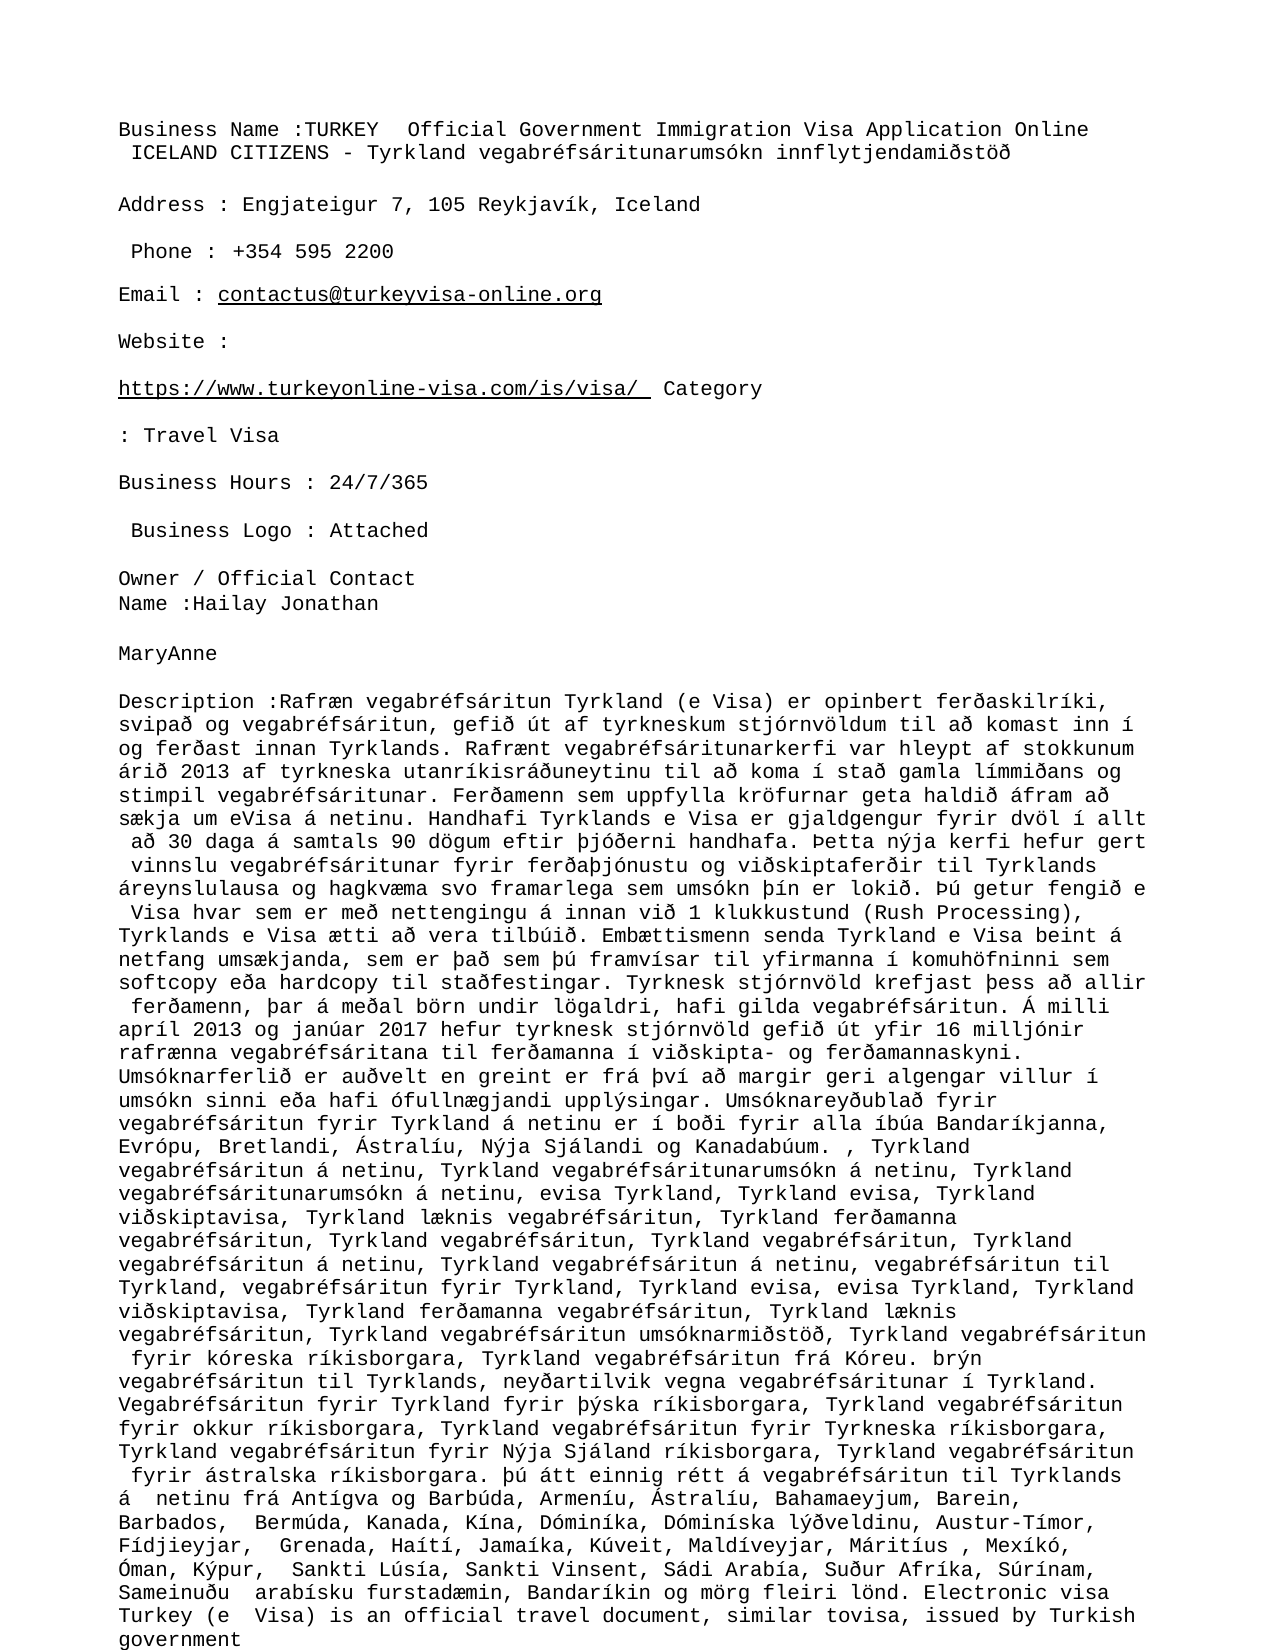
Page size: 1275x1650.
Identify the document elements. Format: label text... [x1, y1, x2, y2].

text_box Business Name :TURKEY Official Government Immigration Visa Application Online ICELAND CITIZENS - Tyrkland vegabréfsáritunarumsókn innflytjendamiðstöð Address : Engjateigur 7, 105 Reykjavík, Iceland Phone : +354 595 2200 Email : contactus@turkeyvisa-online.org Website : https://www.turkeyonline-visa.com/is/visa/ Category : Travel Visa Business Hours : 24/7/365 Business Logo : Attached Owner / Official Contact Name :Hailay Jonathan MaryAnne Description :Rafræn vegabréfsáritun Tyrkland (e Visa) er opinbert ferðaskilríki, svipað og vegabréfsáritun, gefið út af tyrkneskum stjórnvöldum til að komast inn í og ferðast innan Tyrklands. Rafrænt vegabréfsáritunarkerfi var hleypt af stokkunum árið 2013 af tyrkneska utanríkisráðuneytinu til að koma í stað gamla límmiðans og stimpil vegabréfsáritunar. Ferðamenn sem uppfylla kröfurnar geta haldið áfram að sækja um eVisa á netinu. Handhafi Tyrklands e Visa er gjaldgengur fyrir dvöl í allt að 30 daga á samtals 90 dögum eftir þjóðerni handhafa. Þetta nýja kerfi hefur gert vinnslu vegabréfsáritunar fyrir ferðaþjónustu og viðskiptaferðir til Tyrklands áreynslulausa og hagkvæma svo framarlega sem umsókn þín er lokið. Þú getur fengið e Visa hvar sem er með nettengingu á innan við 1 klukkustund (Rush Processing), Tyrklands e Visa ætti að vera tilbúið. Embættismenn senda Tyrkland e Visa beint á netfang umsækjanda, sem er það sem þú framvísar til yfirmanna í komuhöfninni sem softcopy eða hardcopy til staðfestingar. Tyrknesk stjórnvöld krefjast þess að allir ferðamenn, þar á meðal börn undir lögaldri, hafi gilda vegabréfsáritun. Á milli apríl 2013 og janúar 2017 hefur tyrknesk stjórnvöld gefið út yfir 16 milljónir rafrænna vegabréfsáritana til ferðamanna í viðskipta- og ferðamannaskyni. Umsóknarferlið er auðvelt en greint er frá því að margir geri algengar villur í umsókn sinni eða hafi ófullnægjandi upplýsingar. Umsóknareyðublað fyrir vegabréfsáritun fyrir Tyrkland á netinu er í boði fyrir alla íbúa Bandaríkjanna, Evrópu, Bretlandi, Ástralíu, Nýja Sjálandi og Kanadabúum. , Tyrkland vegabréfsáritun á netinu, Tyrkland vegabréfsáritunarumsókn á netinu, Tyrkland vegabréfsáritunarumsókn á netinu, evisa Tyrkland, Tyrkland evisa, Tyrkland viðskiptavisa, Tyrkland læknis vegabréfsáritun, Tyrkland ferðamanna vegabréfsáritun, Tyrkland vegabréfsáritun, Tyrkland vegabréfsáritun, Tyrkland vegabréfsáritun á netinu, Tyrkland vegabréfsáritun á netinu, vegabréfsáritun til Tyrkland, vegabréfsáritun fyrir Tyrkland, Tyrkland evisa, evisa Tyrkland, Tyrkland viðskiptavisa, Tyrkland ferðamanna vegabréfsáritun, Tyrkland læknis vegabréfsáritun, Tyrkland vegabréfsáritun umsóknarmiðstöð, Tyrkland vegabréfsáritun fyrir kóreska ríkisborgara, Tyrkland vegabréfsáritun frá Kóreu. brýn vegabréfsáritun til Tyrklands, neyðartilvik vegna vegabréfsáritunar í Tyrkland. Vegabréfsáritun fyrir Tyrkland fyrir þýska ríkisborgara, Tyrkland vegabréfsáritun fyrir okkur ríkisborgara, Tyrkland vegabréfsáritun fyrir Tyrkneska ríkisborgara, Tyrkland vegabréfsáritun fyrir Nýja Sjáland ríkisborgara, Tyrkland vegabréfsáritun fyrir ástralska ríkisborgara. þú átt einnig rétt á vegabréfsáritun til Tyrklands á netinu frá Antígva og Barbúda, Armeníu, Ástralíu, Bahamaeyjum, Barein, Barbados, Bermúda, Kanada, Kína, Dóminíka, Dóminíska lýðveldinu, Austur-Tímor, Fídjieyjar, Grenada, Haítí, Jamaíka, Kúveit, Maldíveyjar, Máritíus , Mexíkó, Óman, Kýpur, Sankti Lúsía, Sankti Vinsent, Sádi Arabía, Suður Afríka, Súrínam, Sameinuðu arabísku furstadæmin, Bandaríkin og mörg fleiri lönd. Electronic visa Turkey (e Visa) is an official travel document, similar tovisa, issued by Turkish government [116, 112, 1158, 1650]
